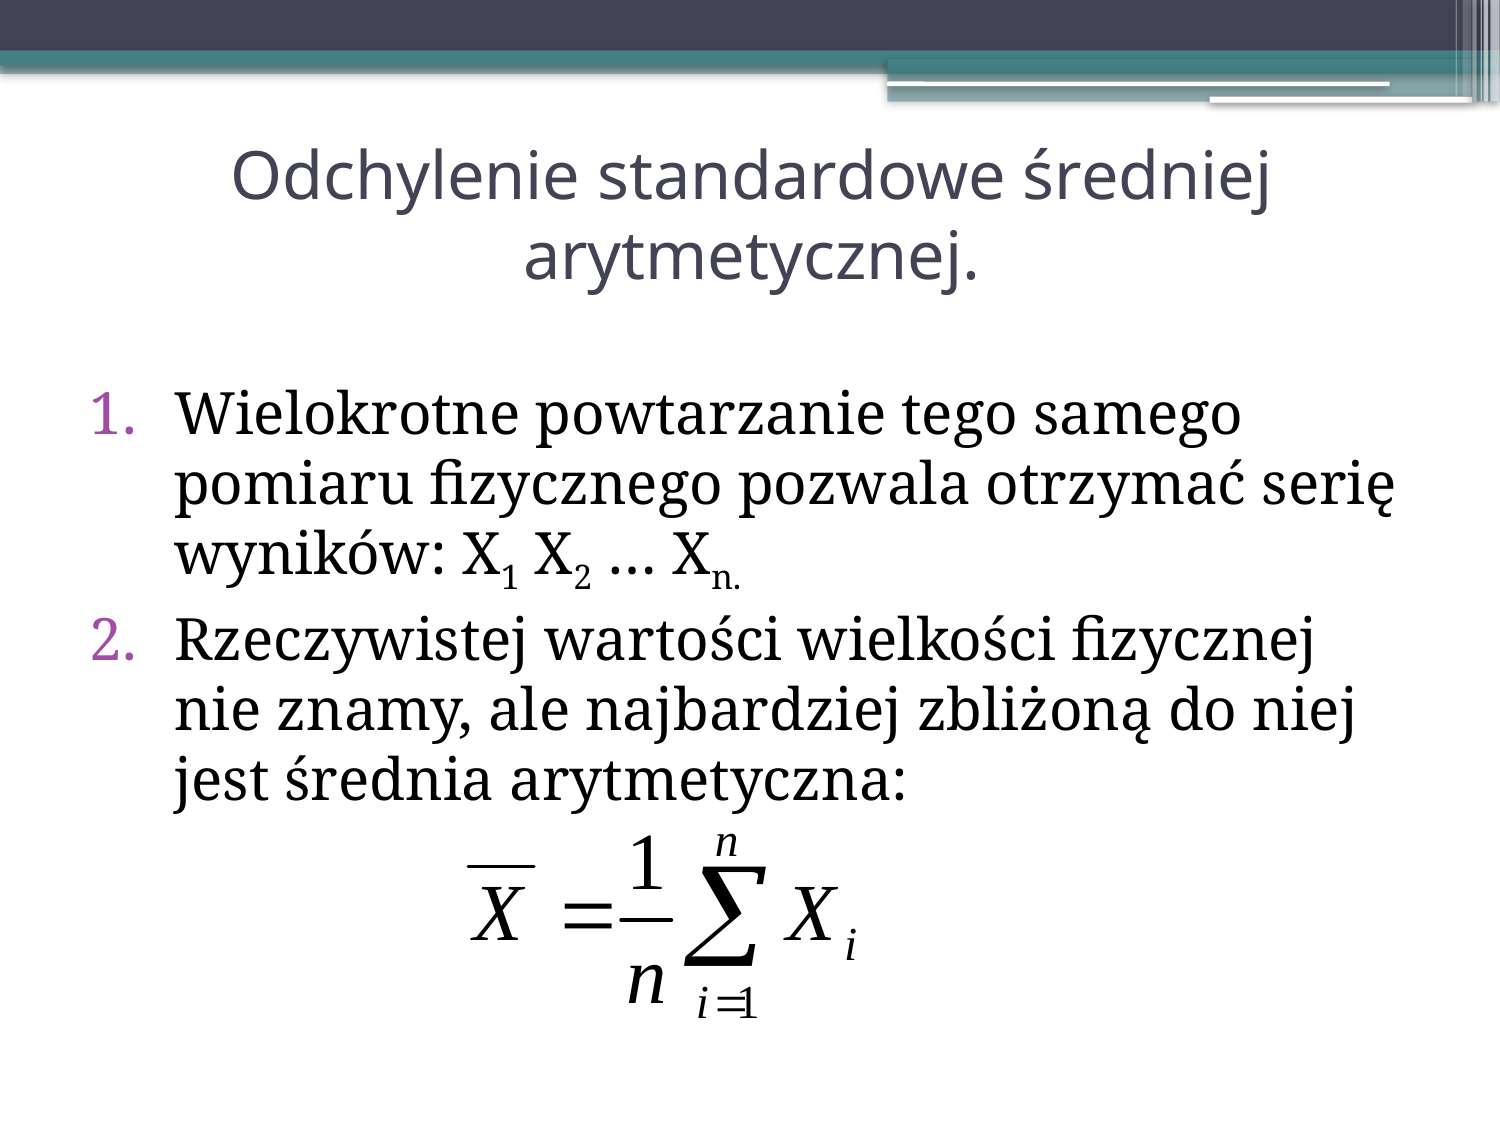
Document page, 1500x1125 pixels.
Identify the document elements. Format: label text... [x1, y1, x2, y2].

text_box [454, 805, 881, 1036]
title Odchylenie standardowe średniej arytmetycznej. [76, 125, 1427, 301]
list Wielokrotne powtarzanie tego samego pomiaru fizycznego pozwala otrzymać serię wyników: X1 X2 … Xn. Rzeczywistej wartości wielkości fizycznej nie znamy, ale najbardziej zbliżoną do niej jest średnia arytmetyczna: [75, 368, 1425, 1079]
